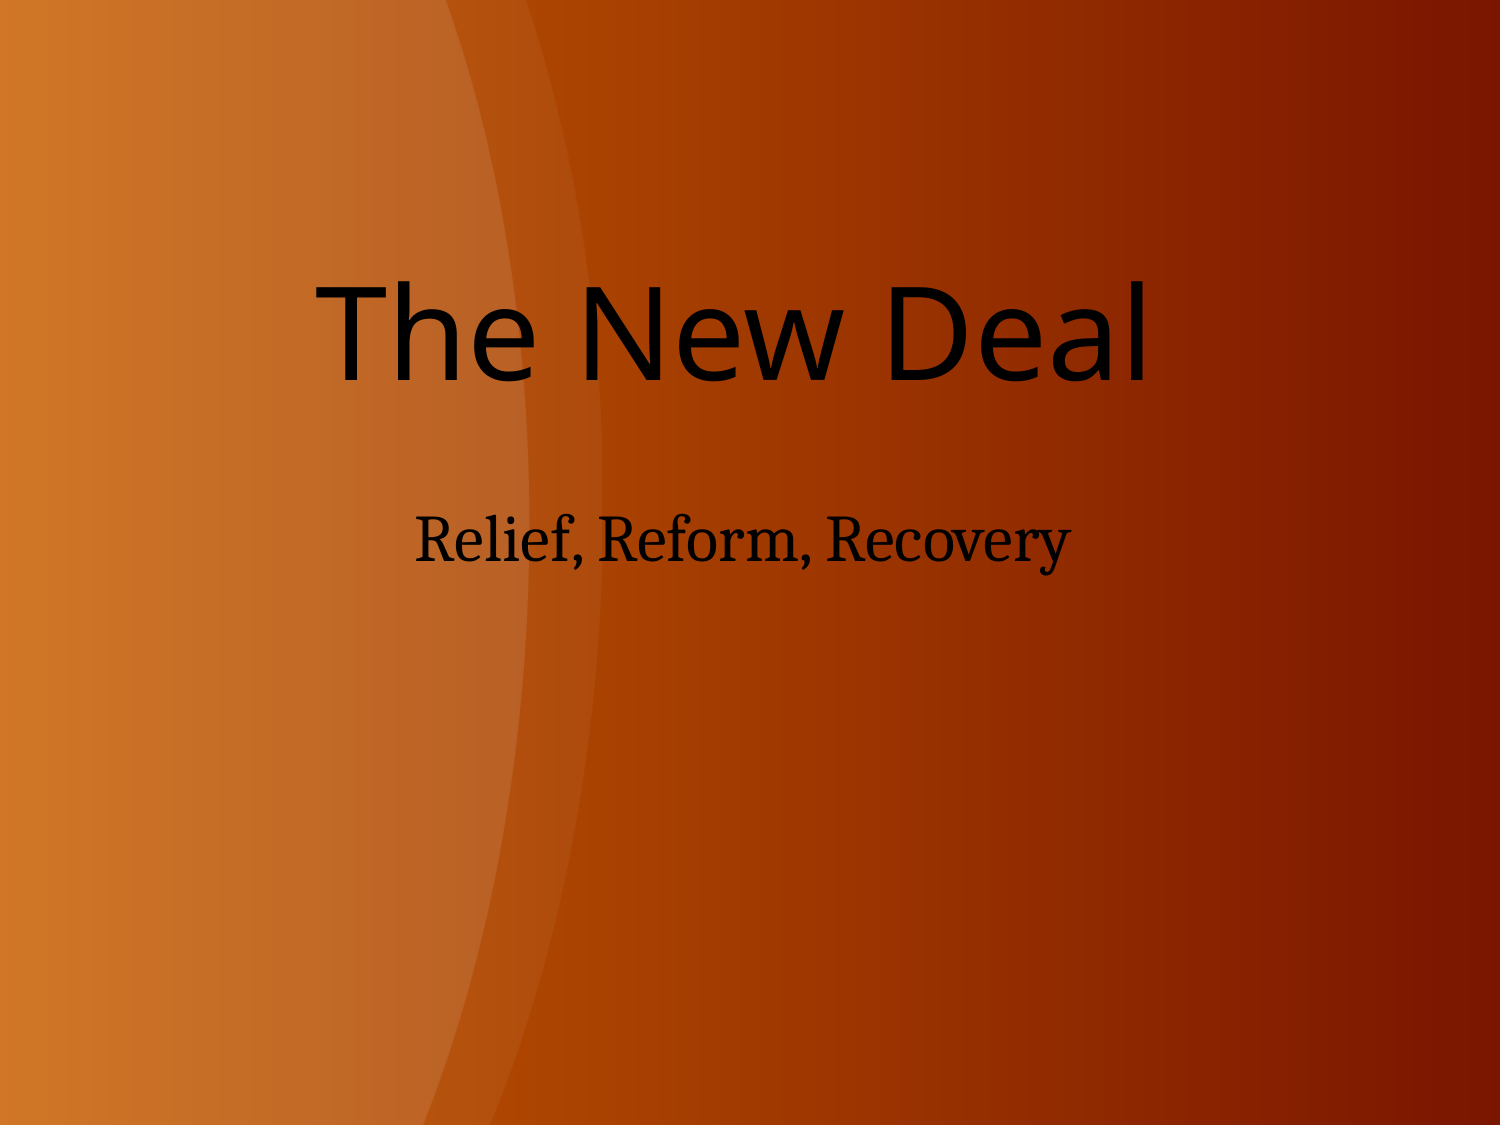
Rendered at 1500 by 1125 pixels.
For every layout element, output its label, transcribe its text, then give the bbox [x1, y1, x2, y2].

subtitle Relief, Reform, Recovery [399, 487, 1338, 700]
picture [0, 0, 603, 1125]
title The New Deal [300, 237, 1350, 500]
